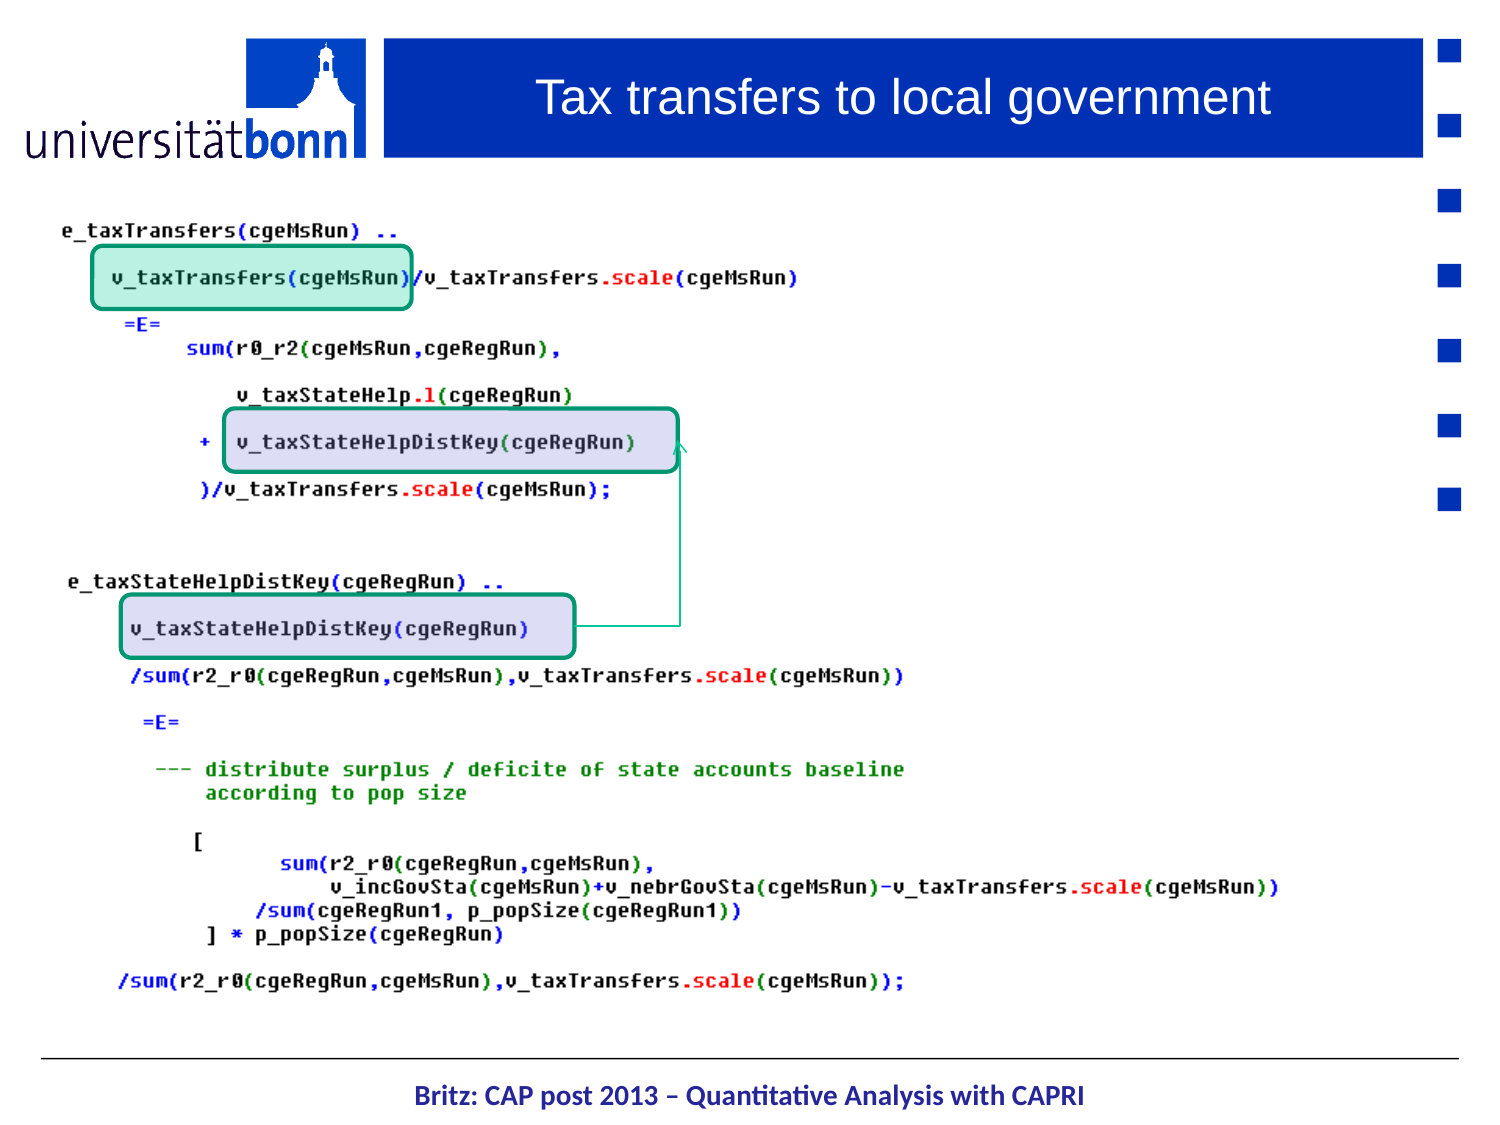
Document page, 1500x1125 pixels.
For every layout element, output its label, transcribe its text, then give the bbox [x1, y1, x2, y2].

picture [55, 562, 1297, 1005]
picture [24, 36, 368, 160]
title Tax transfers to local government [383, 38, 1424, 158]
footer Britz: CAP post 2013 – Quantitative Analysis with CAPRI [40, 1070, 1460, 1107]
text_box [574, 439, 678, 627]
picture [40, 211, 1140, 516]
